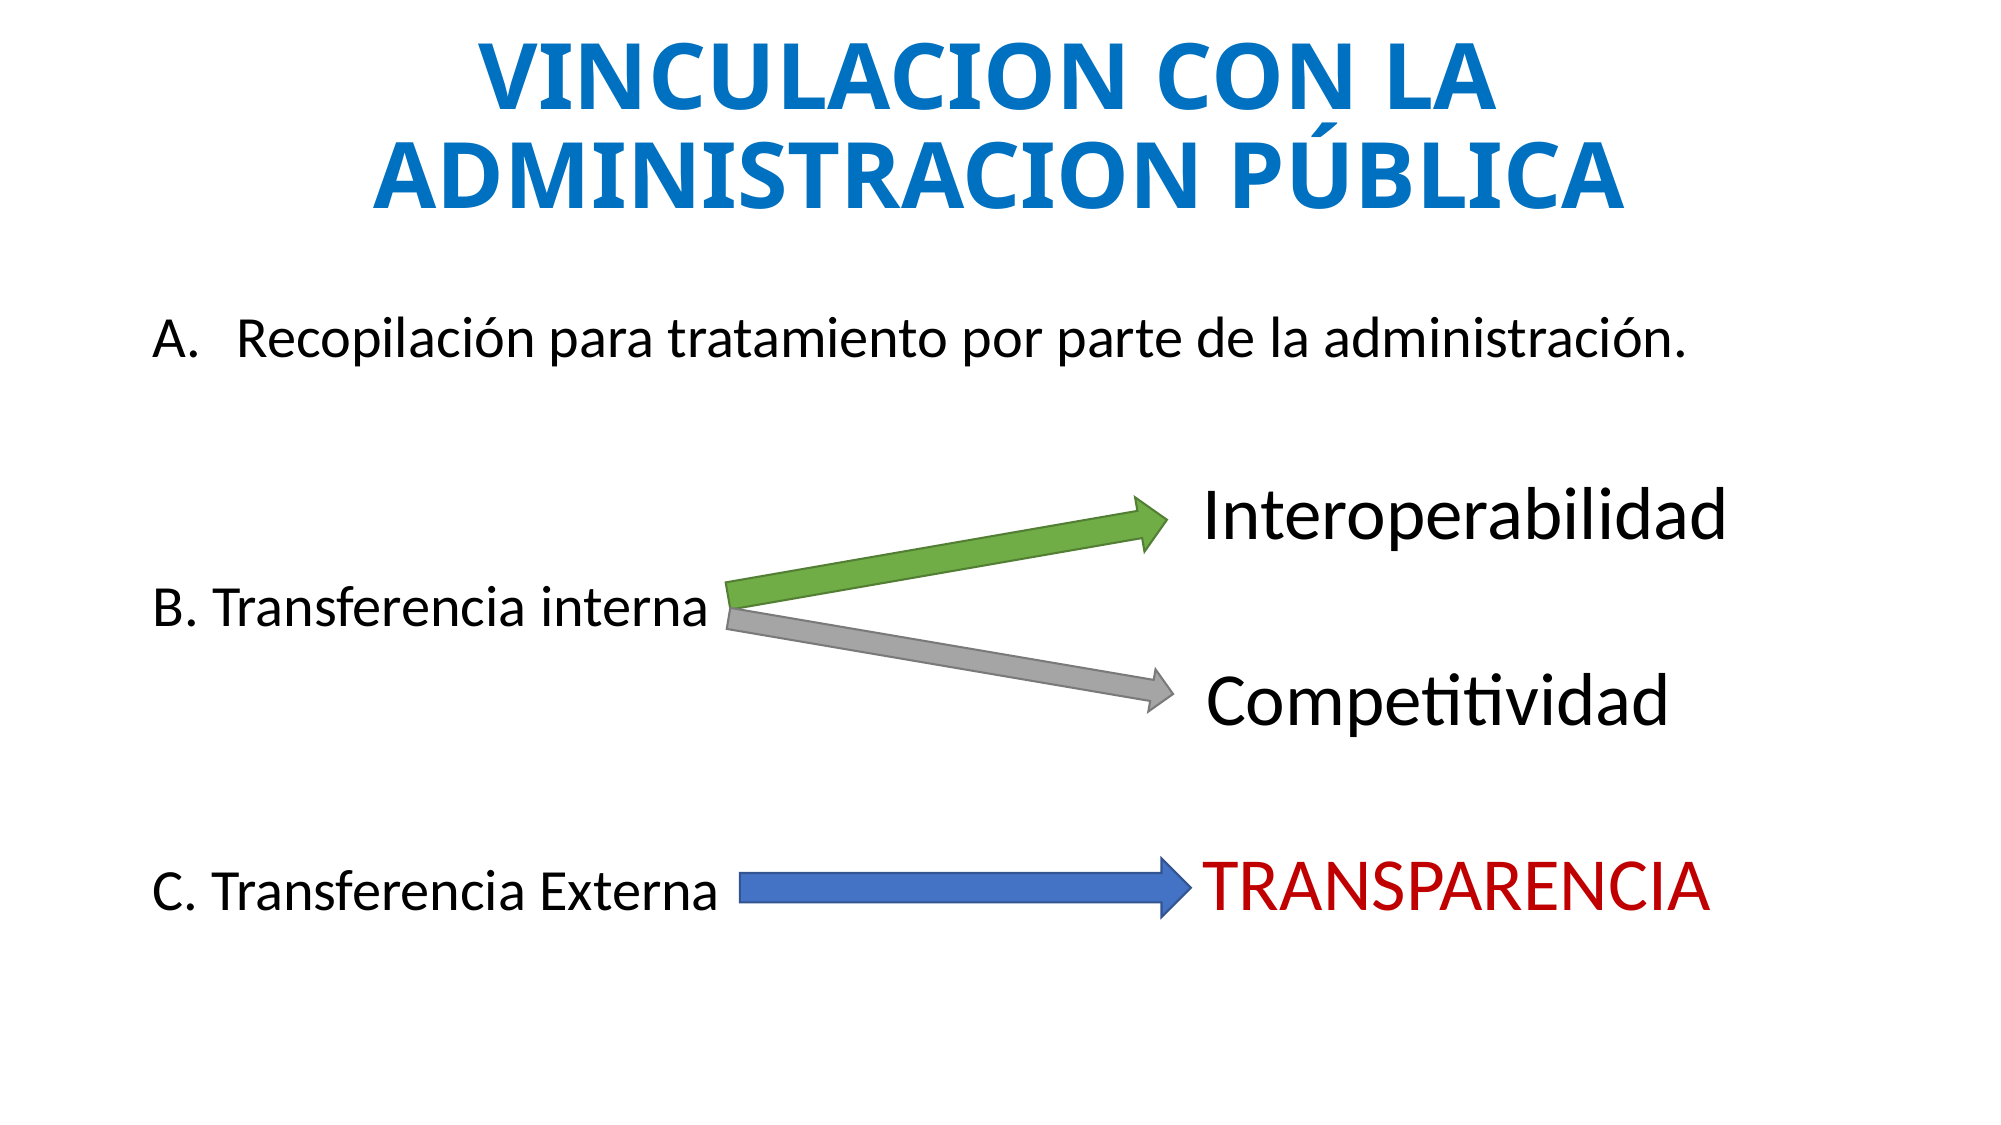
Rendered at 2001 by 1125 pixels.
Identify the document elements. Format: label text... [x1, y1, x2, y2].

text_box [725, 606, 1175, 714]
text_box [738, 855, 1193, 920]
title VINCULACION CON LA ADMINISTRACION PÚBLICA [137, 0, 1863, 258]
list Recopilación para tratamiento por parte de la administración. Interoperabilidad B. Transferencia interna Competitividad C. Transferencia Externa TRANSPARENCIA [137, 299, 1863, 1014]
text_box [724, 495, 1169, 609]
